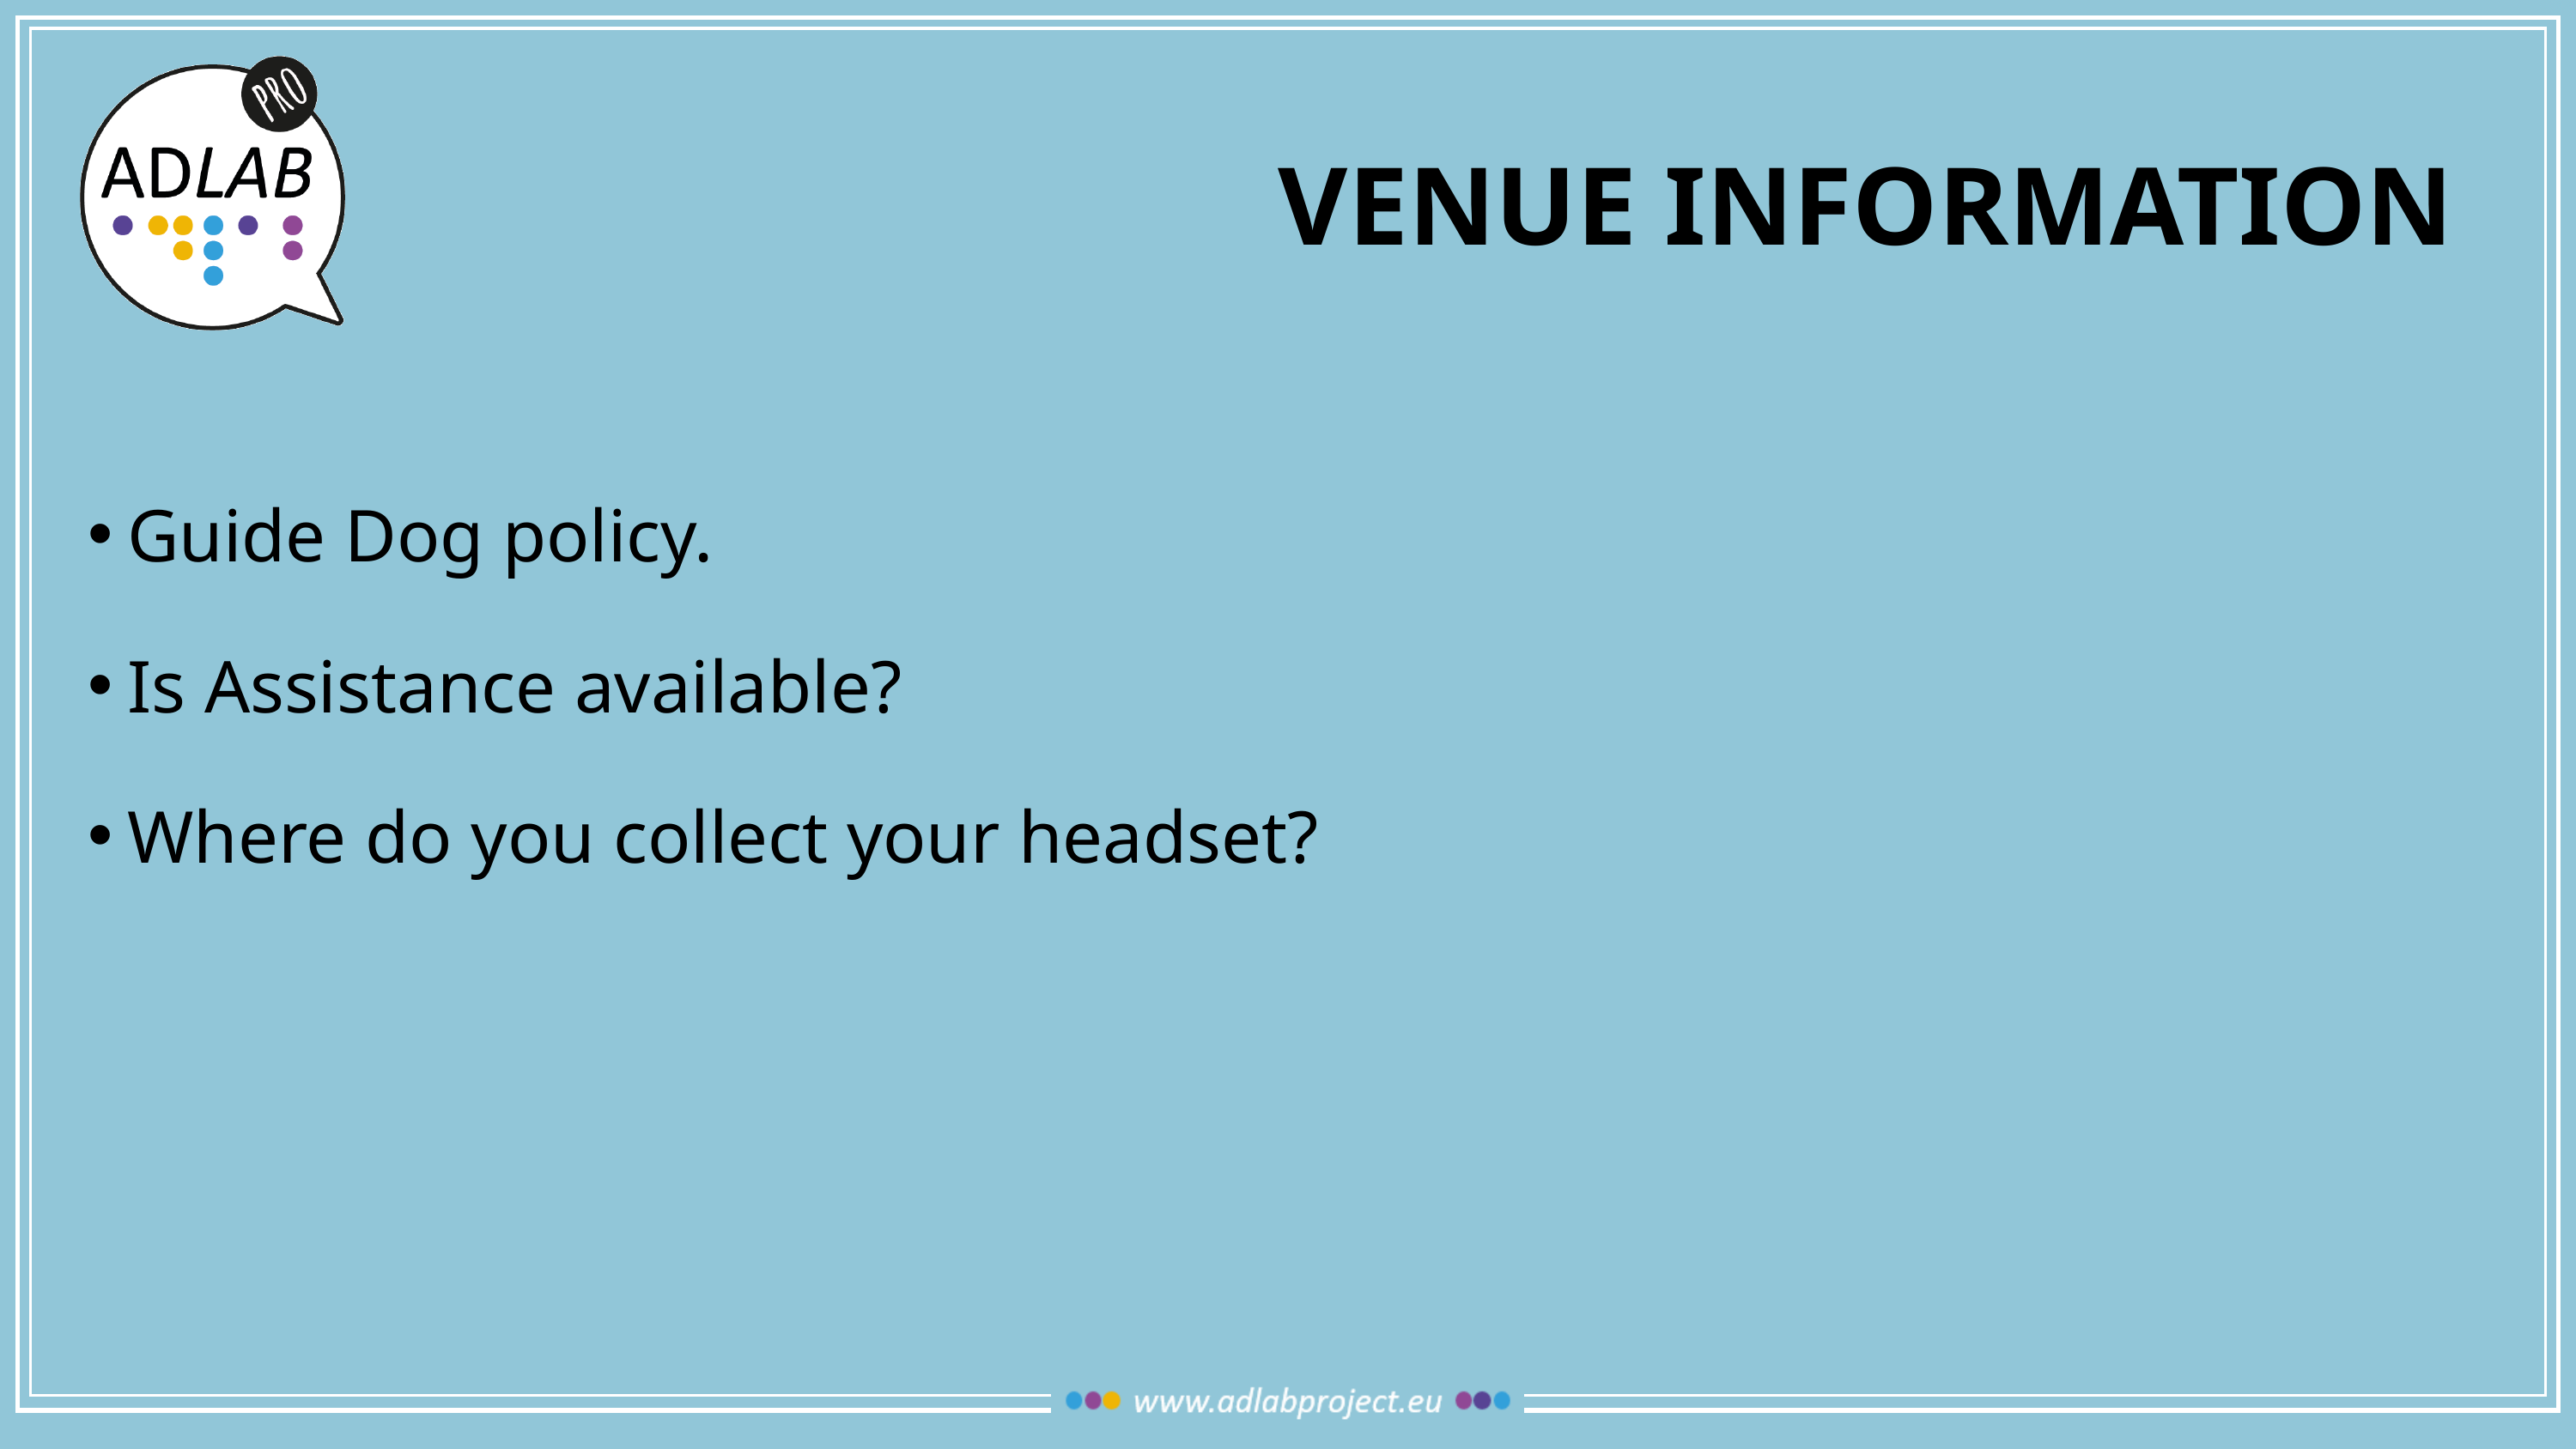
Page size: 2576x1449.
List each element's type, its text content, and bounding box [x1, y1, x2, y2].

title Venue information [384, 70, 2467, 351]
list Guide Dog policy. Is Assistance available? Where do you collect your headset? [75, 440, 2501, 1122]
picture [1051, 1378, 1524, 1429]
picture [72, 49, 353, 330]
